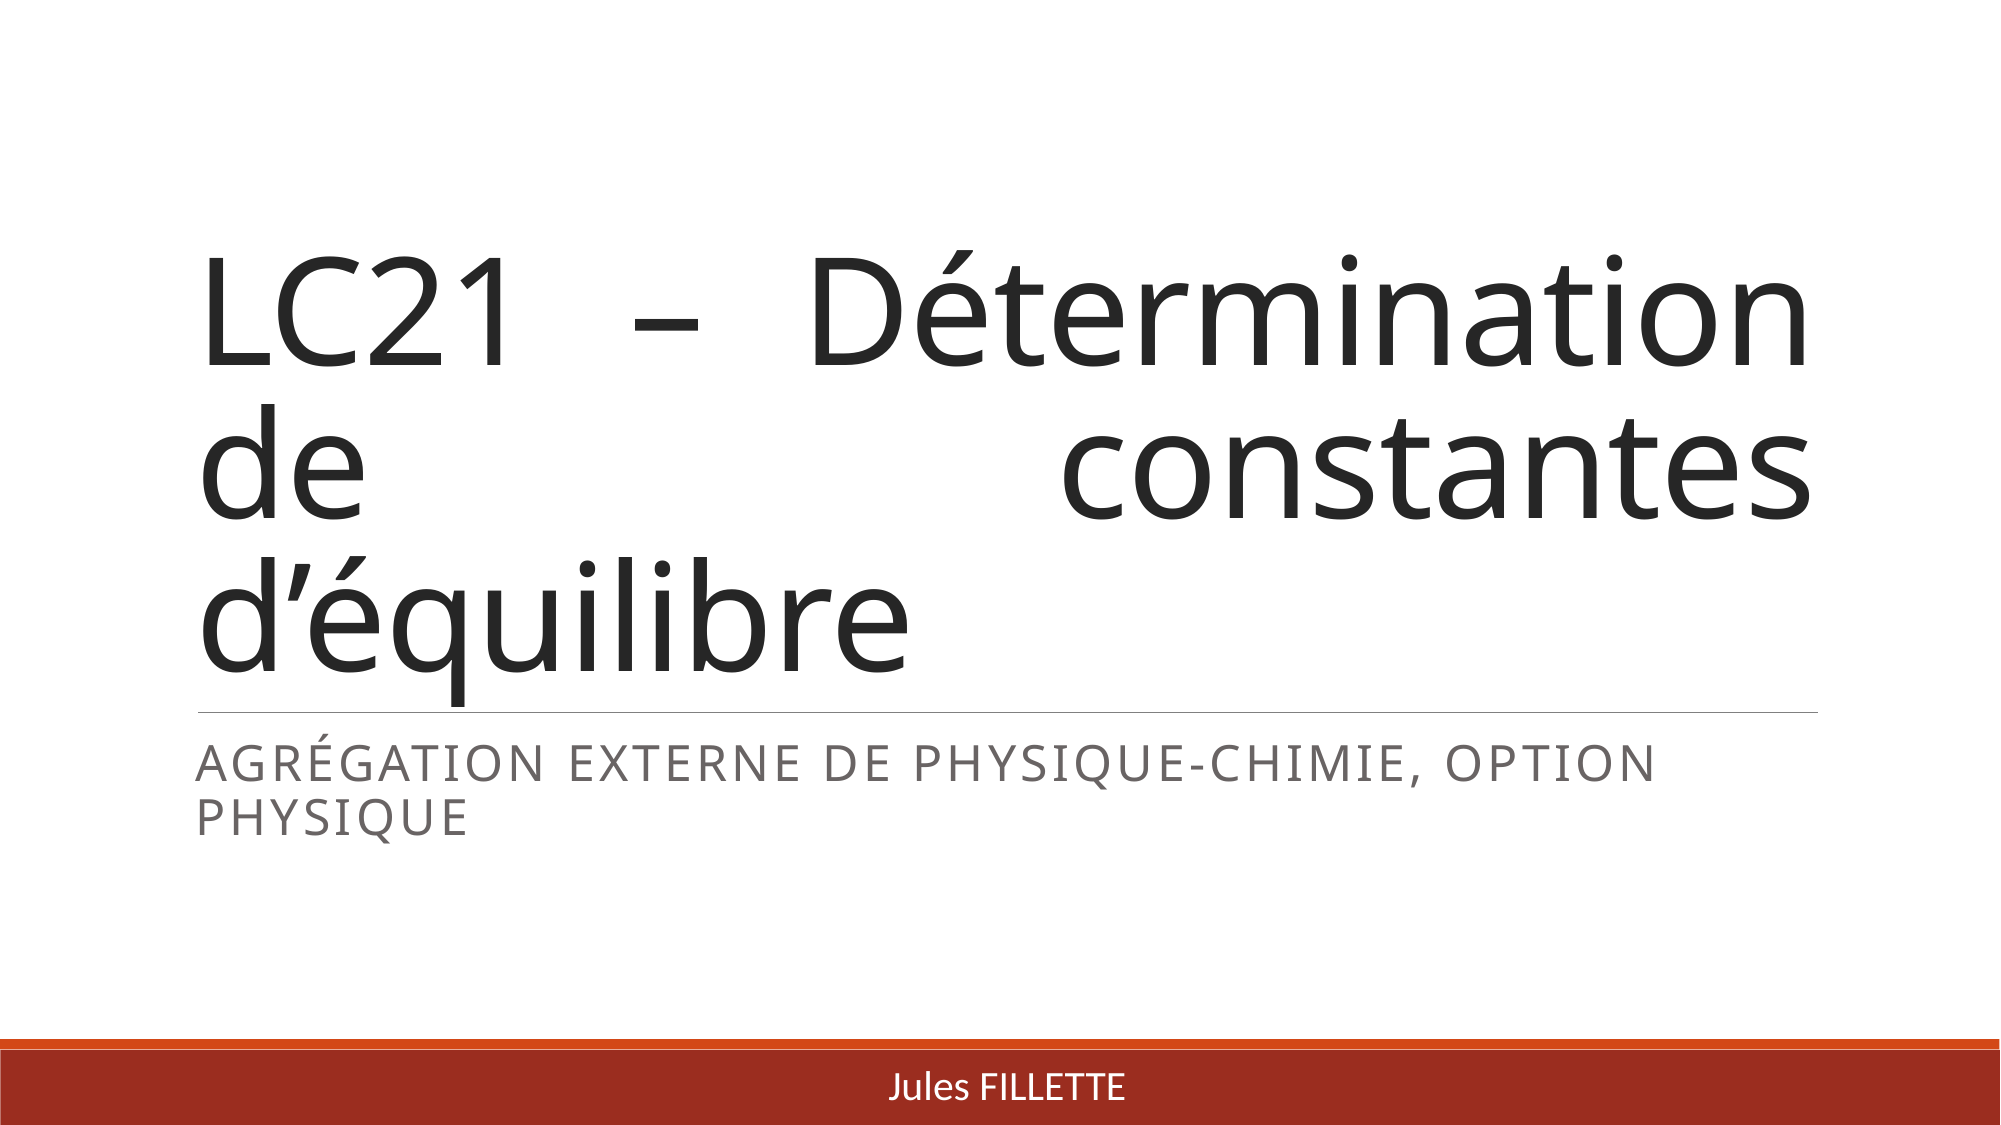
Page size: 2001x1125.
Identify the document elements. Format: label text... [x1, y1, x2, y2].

title LC21 – Détermination de constantes d’équilibre [180, 124, 1830, 710]
subtitle Agrégation externe de Physique-chimie, option Physique [180, 730, 1831, 919]
text_box Jules FILLETTE [0, 1056, 2000, 1125]
